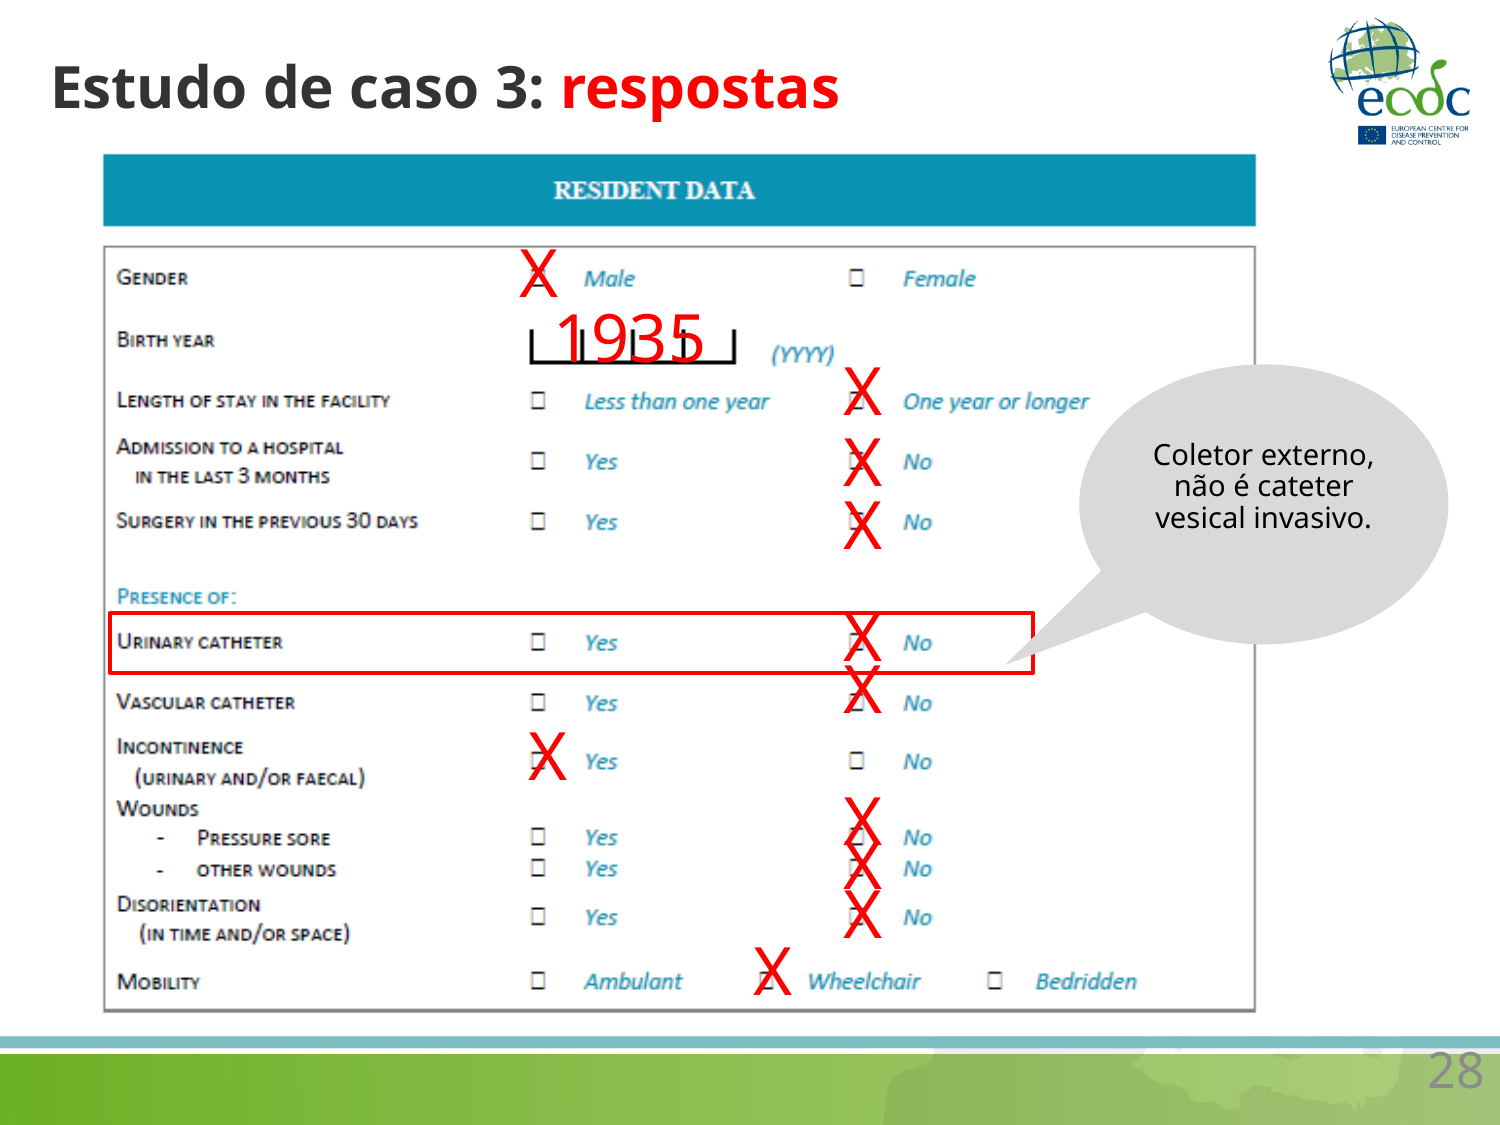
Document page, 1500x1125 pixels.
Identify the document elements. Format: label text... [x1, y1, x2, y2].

picture [0, 1036, 1500, 1125]
slide_number 28 [1149, 1042, 1500, 1103]
picture [96, 142, 1269, 1020]
title Estudo de caso 3: respostas [49, 58, 1401, 152]
picture [1328, 17, 1473, 148]
text_box Coletor externo, não é cateter vesical invasivo. [1273, 364, 1449, 645]
